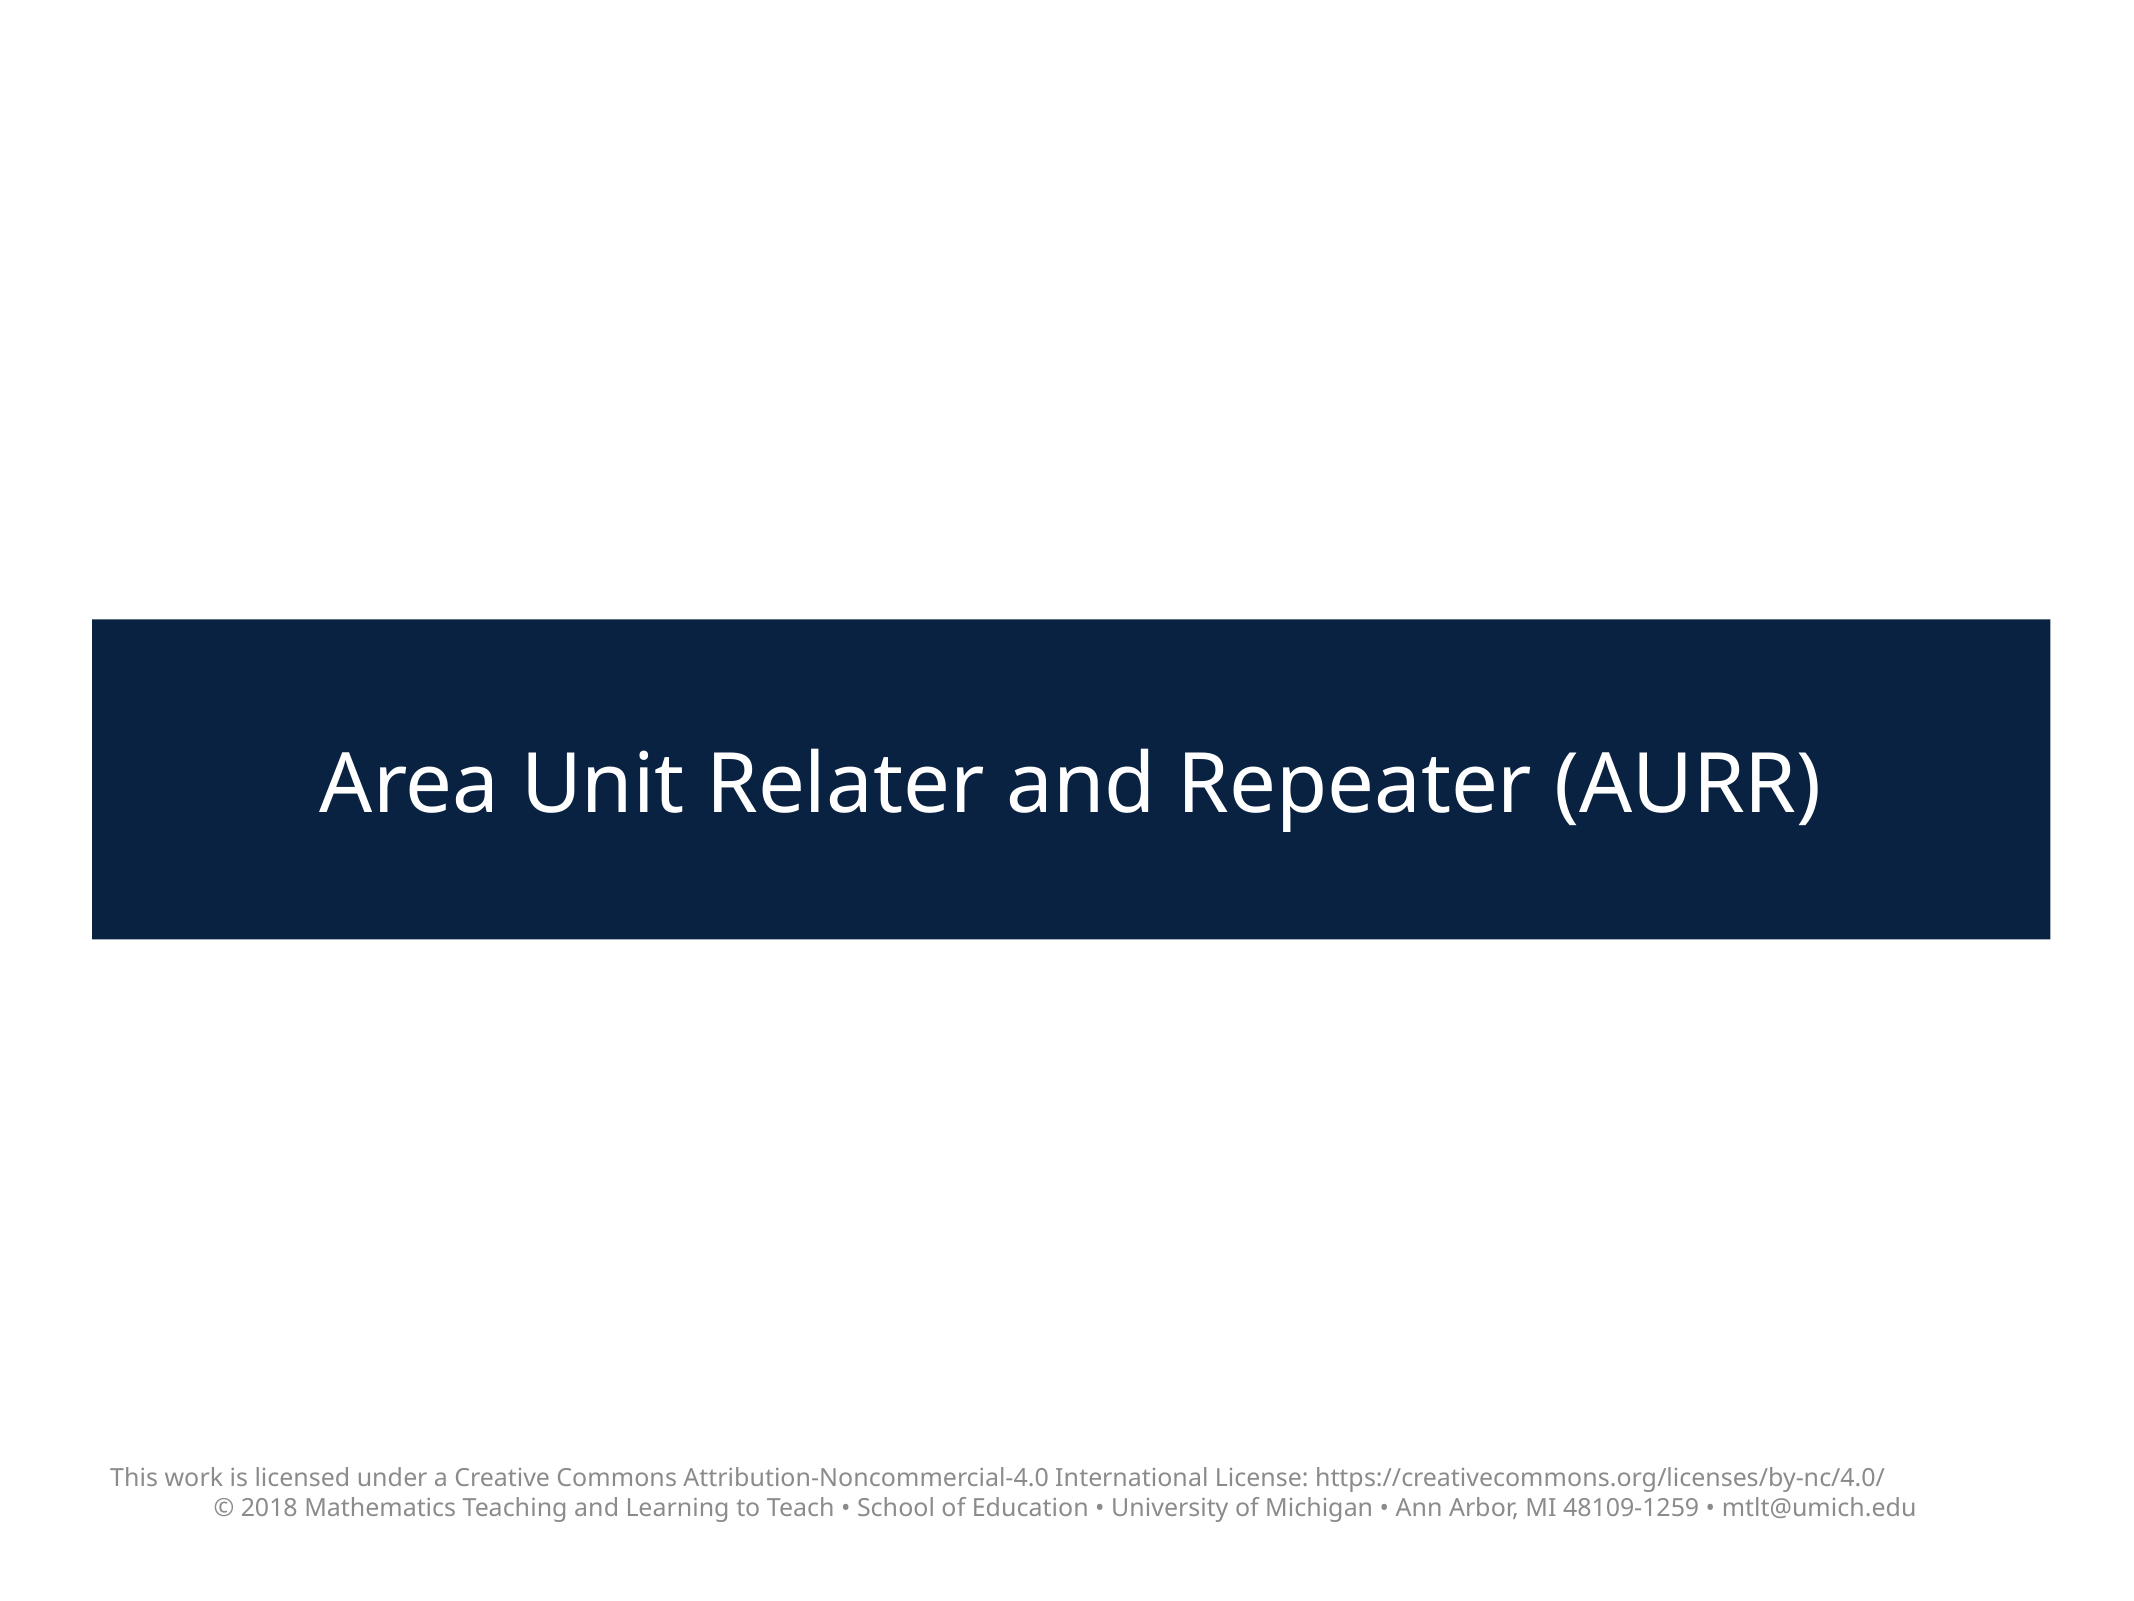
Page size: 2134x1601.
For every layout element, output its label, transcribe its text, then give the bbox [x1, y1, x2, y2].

text_box This work is licensed under a Creative Commons Attribution-Noncommercial-4.0 International License: https://creativecommons.org/licenses/by-nc/4.0/ © 2018 Mathematics Teaching and Learning to Teach • School of Education • University of Michigan • Ann Arbor, MI 48109-1259 • mtlt@umich.edu [88, 1436, 2045, 1547]
title Area Unit Relater and Repeater (AURR) [92, 619, 2051, 940]
